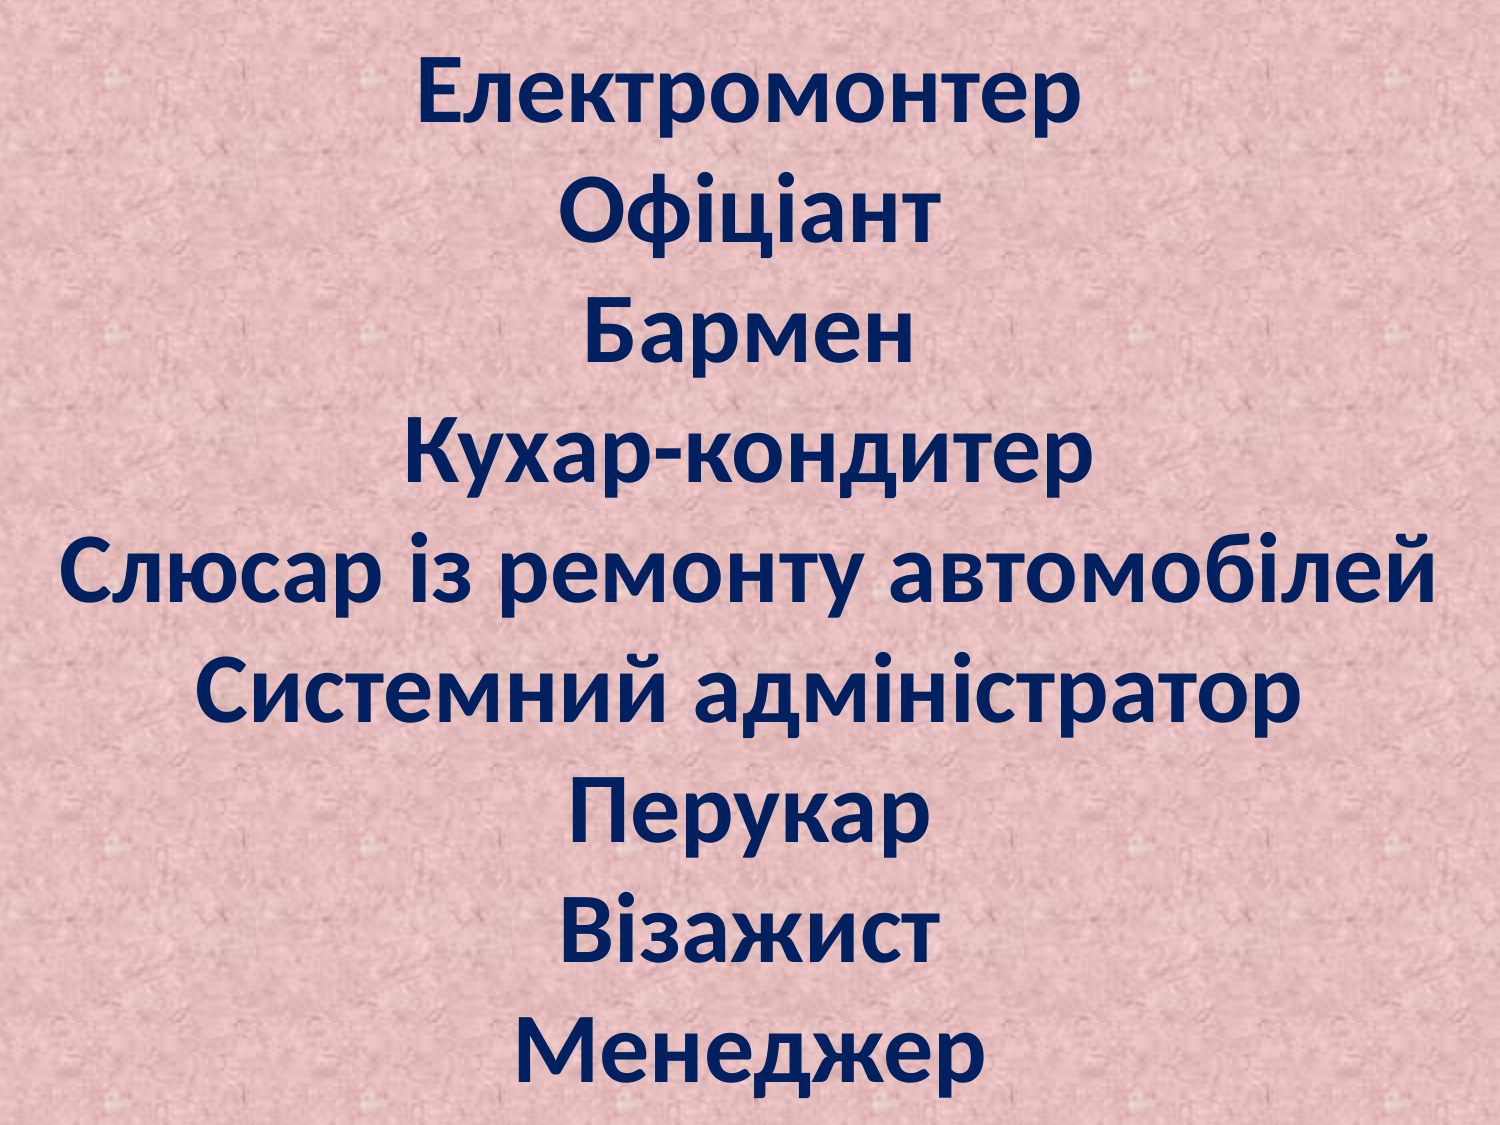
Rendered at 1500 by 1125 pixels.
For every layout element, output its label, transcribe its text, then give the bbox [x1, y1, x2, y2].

title Електромонтер Офіціант Бармен Кухар-кондитер Слюсар із ремонту автомобілей Системний адміністратор Перукар Візажист Менеджер [0, 0, 1500, 1125]
